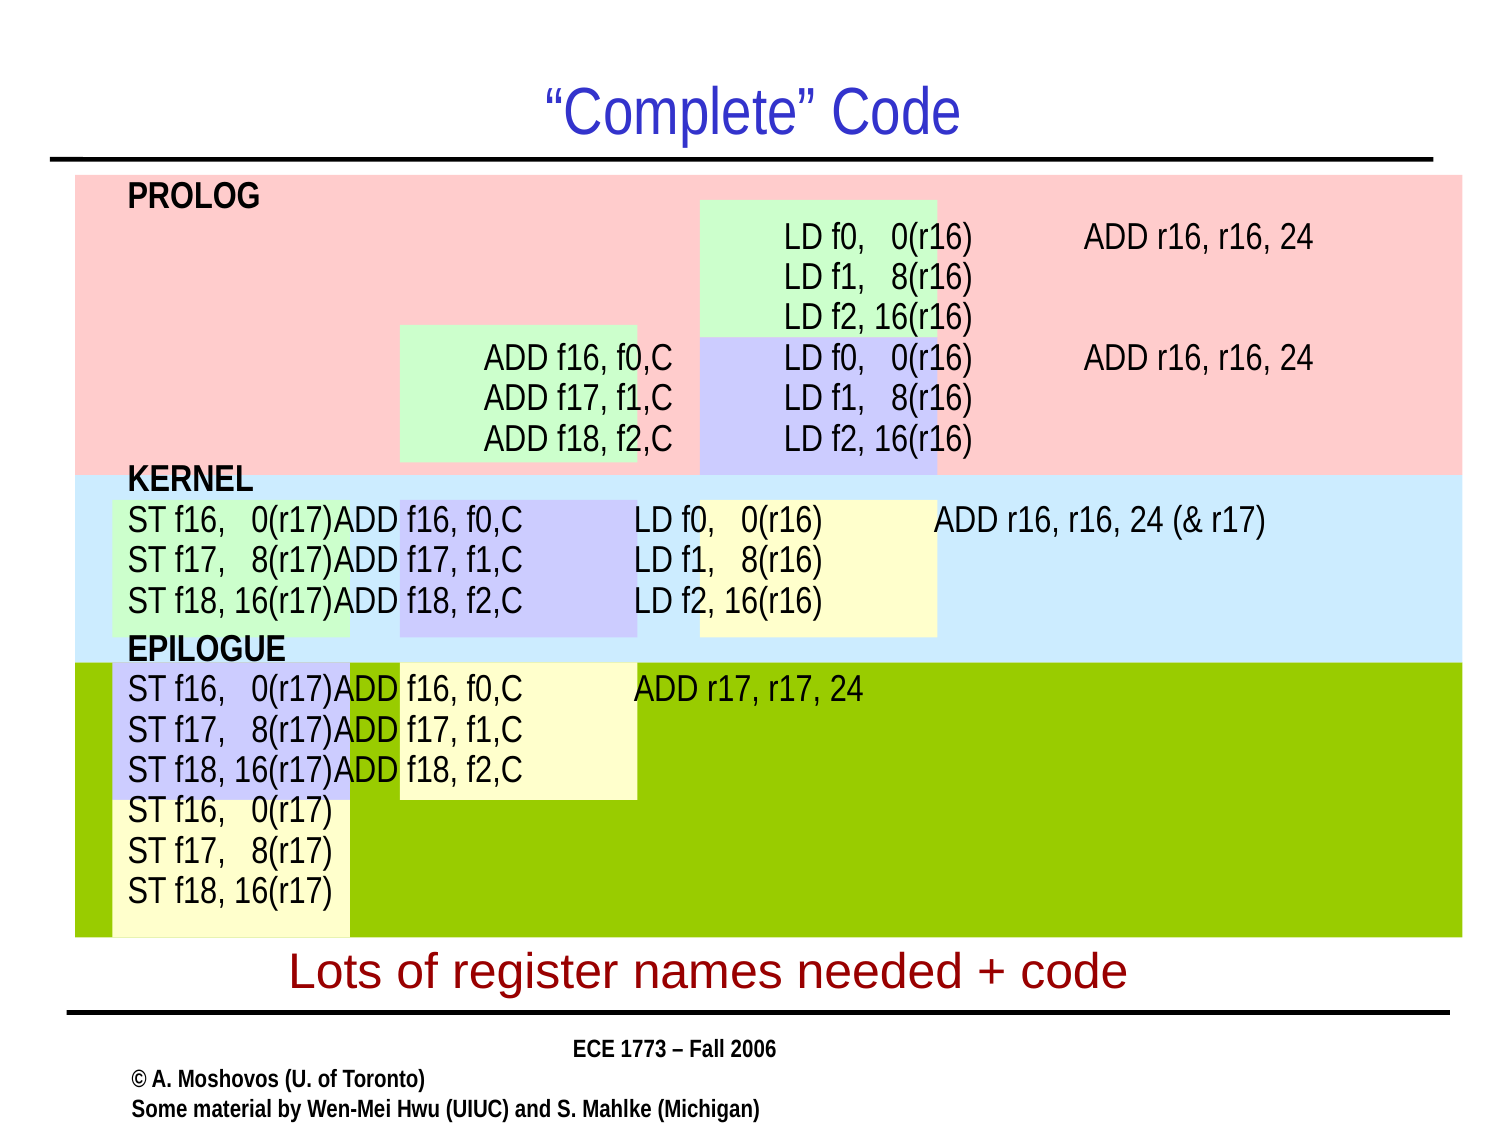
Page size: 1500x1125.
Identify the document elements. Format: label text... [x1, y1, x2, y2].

text_box [75, 174, 112, 475]
text_box [75, 663, 112, 938]
list PROLOG LD f0, 0(r16) ADD r16, r16, 24 LD f1, 8(r16) LD f2, 16(r16) ADD f16, f0,C LD f0, 0(r16) ADD r16, r16, 24 ADD f17, f1,C LD f1, 8(r16) ADD f18, f2,C LD f2, 16(r16) KERNEL ST f16, 0(r17) ADD f16, f0,C LD f0, 0(r16) ADD r16, r16, 24 (& r17) ST f17, 8(r17) ADD f17, f1,C LD f1, 8(r16) ST f18, 16(r17) ADD f18, f2,C LD f2, 16(r16) EPILOGUE ST f16, 0(r17) ADD f16, f0,C ADD r17, r17, 24 ST f17, 8(r17) ADD f17, f1,C ST f18, 16(r17) ADD f18, f2,C ST f16, 0(r17) ST f17, 8(r17) ST f18, 16(r17) [112, 168, 1463, 1001]
text_box [75, 475, 112, 663]
text_box Lots of register names needed + code [273, 931, 1145, 1007]
footer ECE 1773 – Fall 2006 © A. Moshovos (U. of Toronto) Some material by Wen-Mei Hwu (UIUC) and S. Mahlke (Michigan) [116, 1024, 1234, 1101]
title “Complete” Code [116, 65, 1392, 151]
